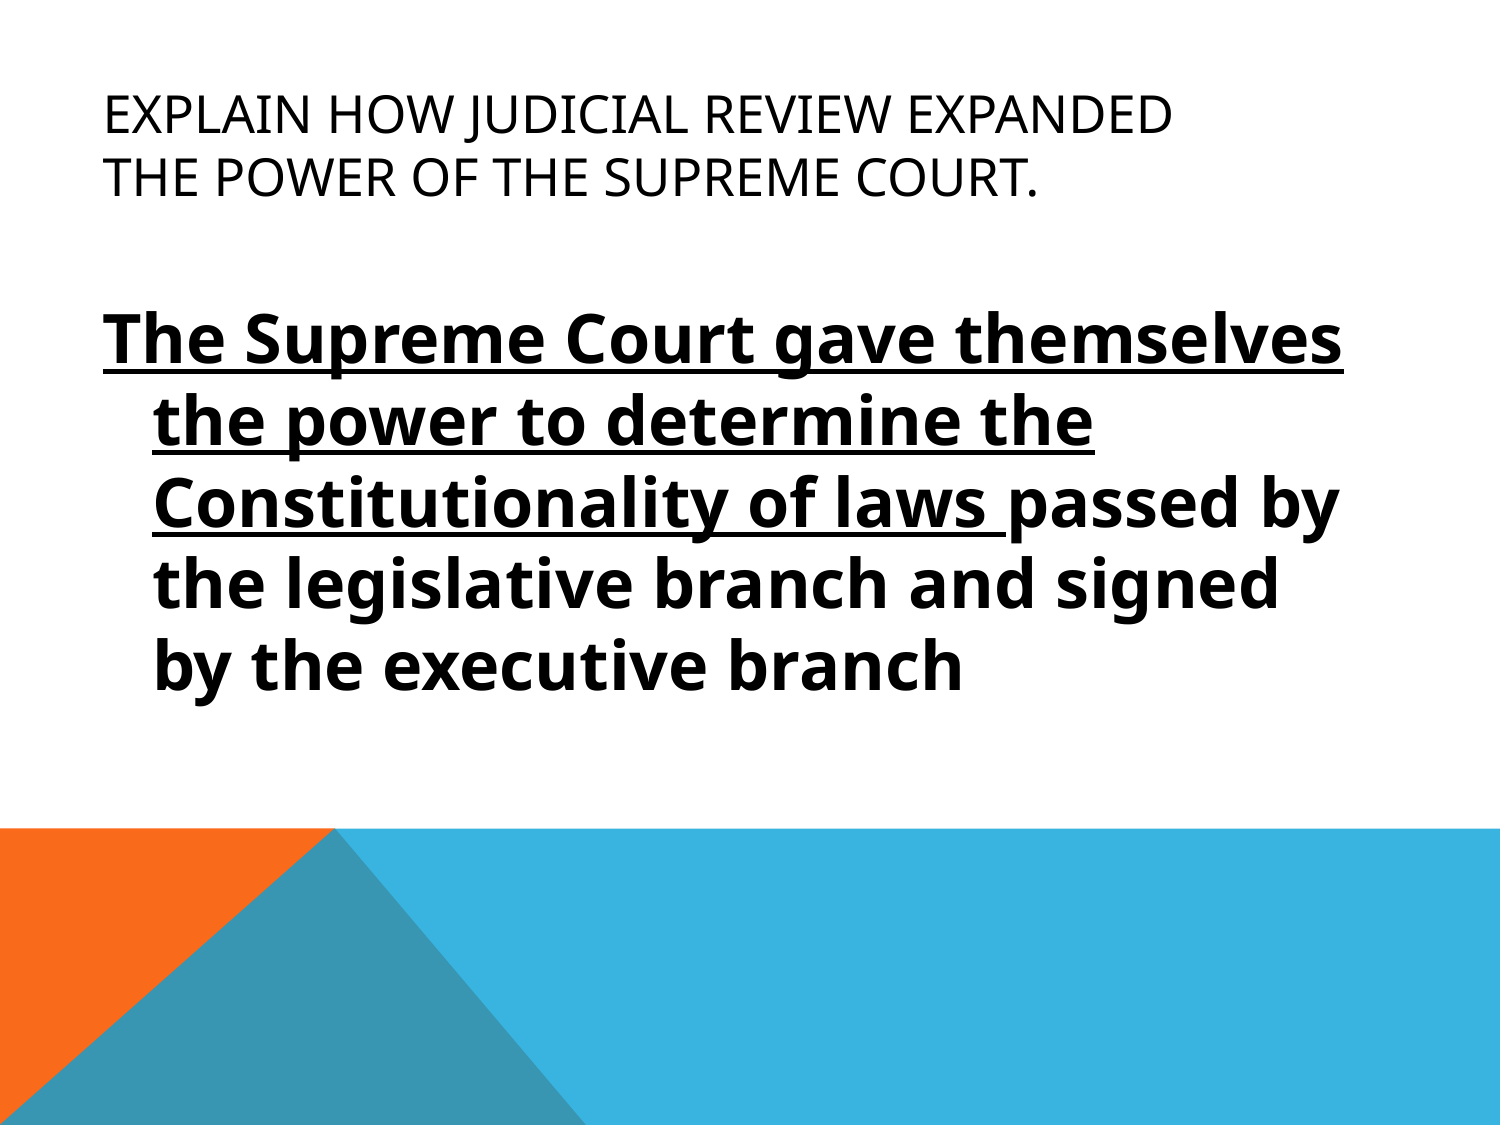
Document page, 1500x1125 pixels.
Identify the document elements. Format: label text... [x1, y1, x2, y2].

list The Supreme Court gave themselves the power to determine the Constitutionality of laws passed by the legislative branch and signed by the executive branch [87, 287, 1388, 738]
title Explain how Judicial Review expanded the power of the Supreme Court. [87, 50, 1225, 238]
